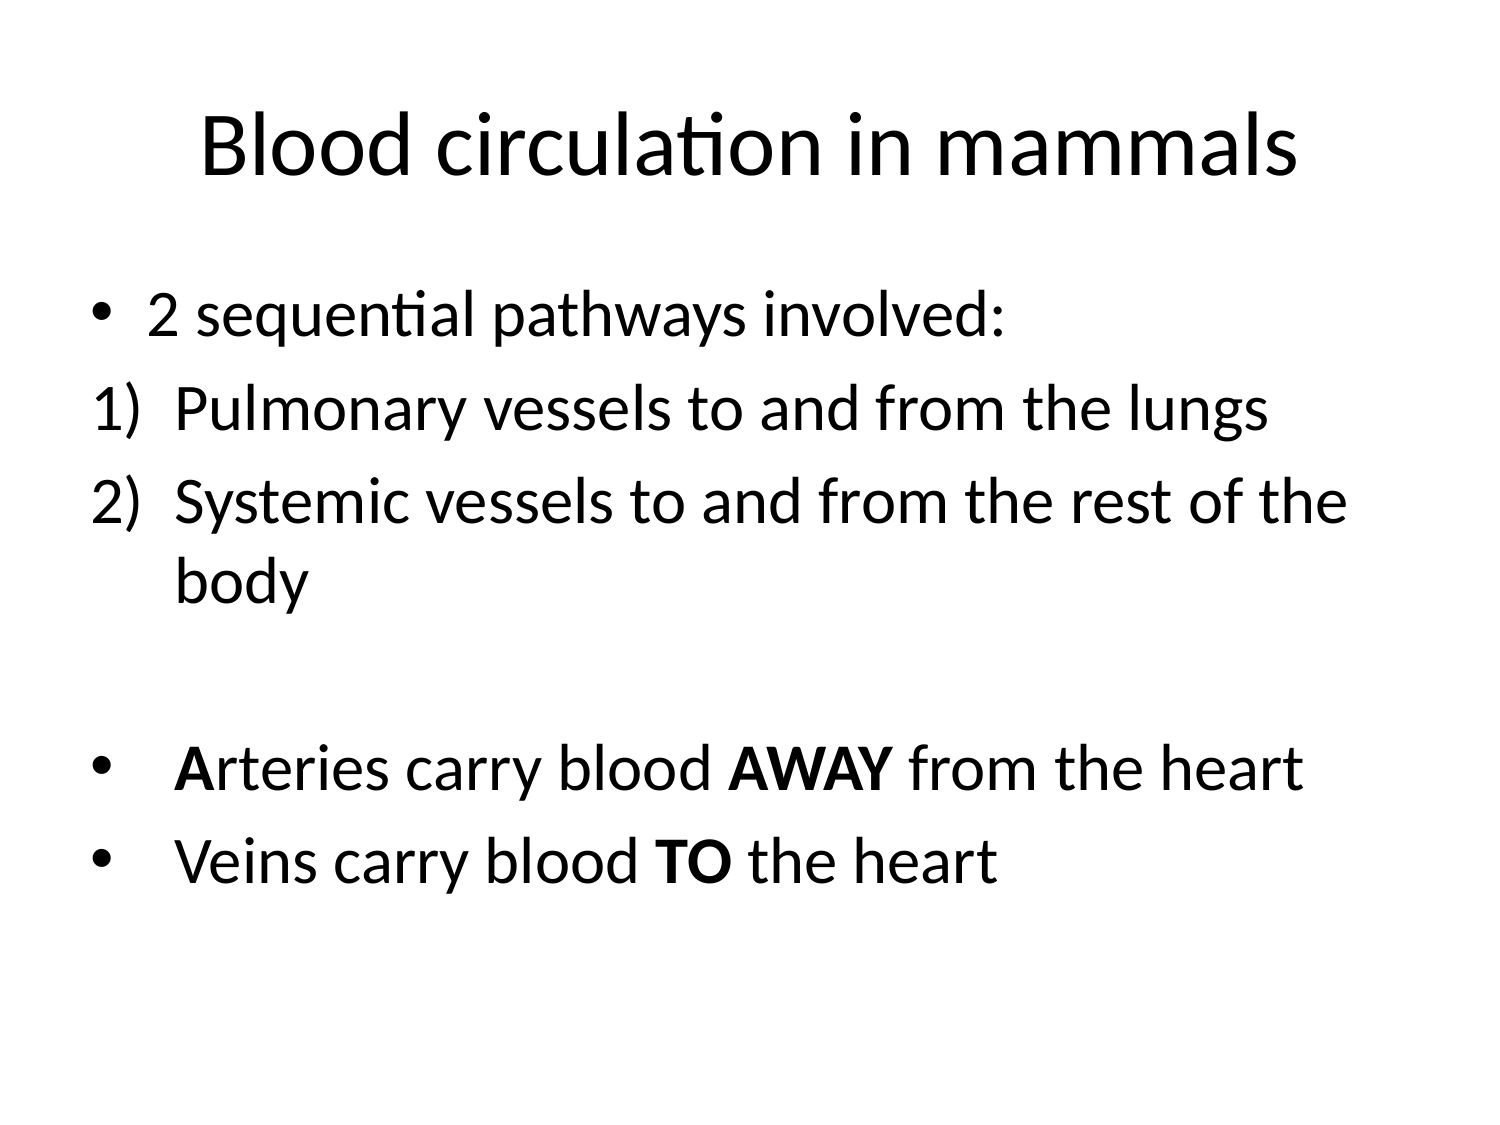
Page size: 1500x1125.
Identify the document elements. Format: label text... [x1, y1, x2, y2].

title Blood circulation in mammals [75, 45, 1425, 233]
list 2 sequential pathways involved: Pulmonary vessels to and from the lungs Systemic vessels to and from the rest of the body Arteries carry blood AWAY from the heart Veins carry blood TO the heart [75, 262, 1425, 1005]
